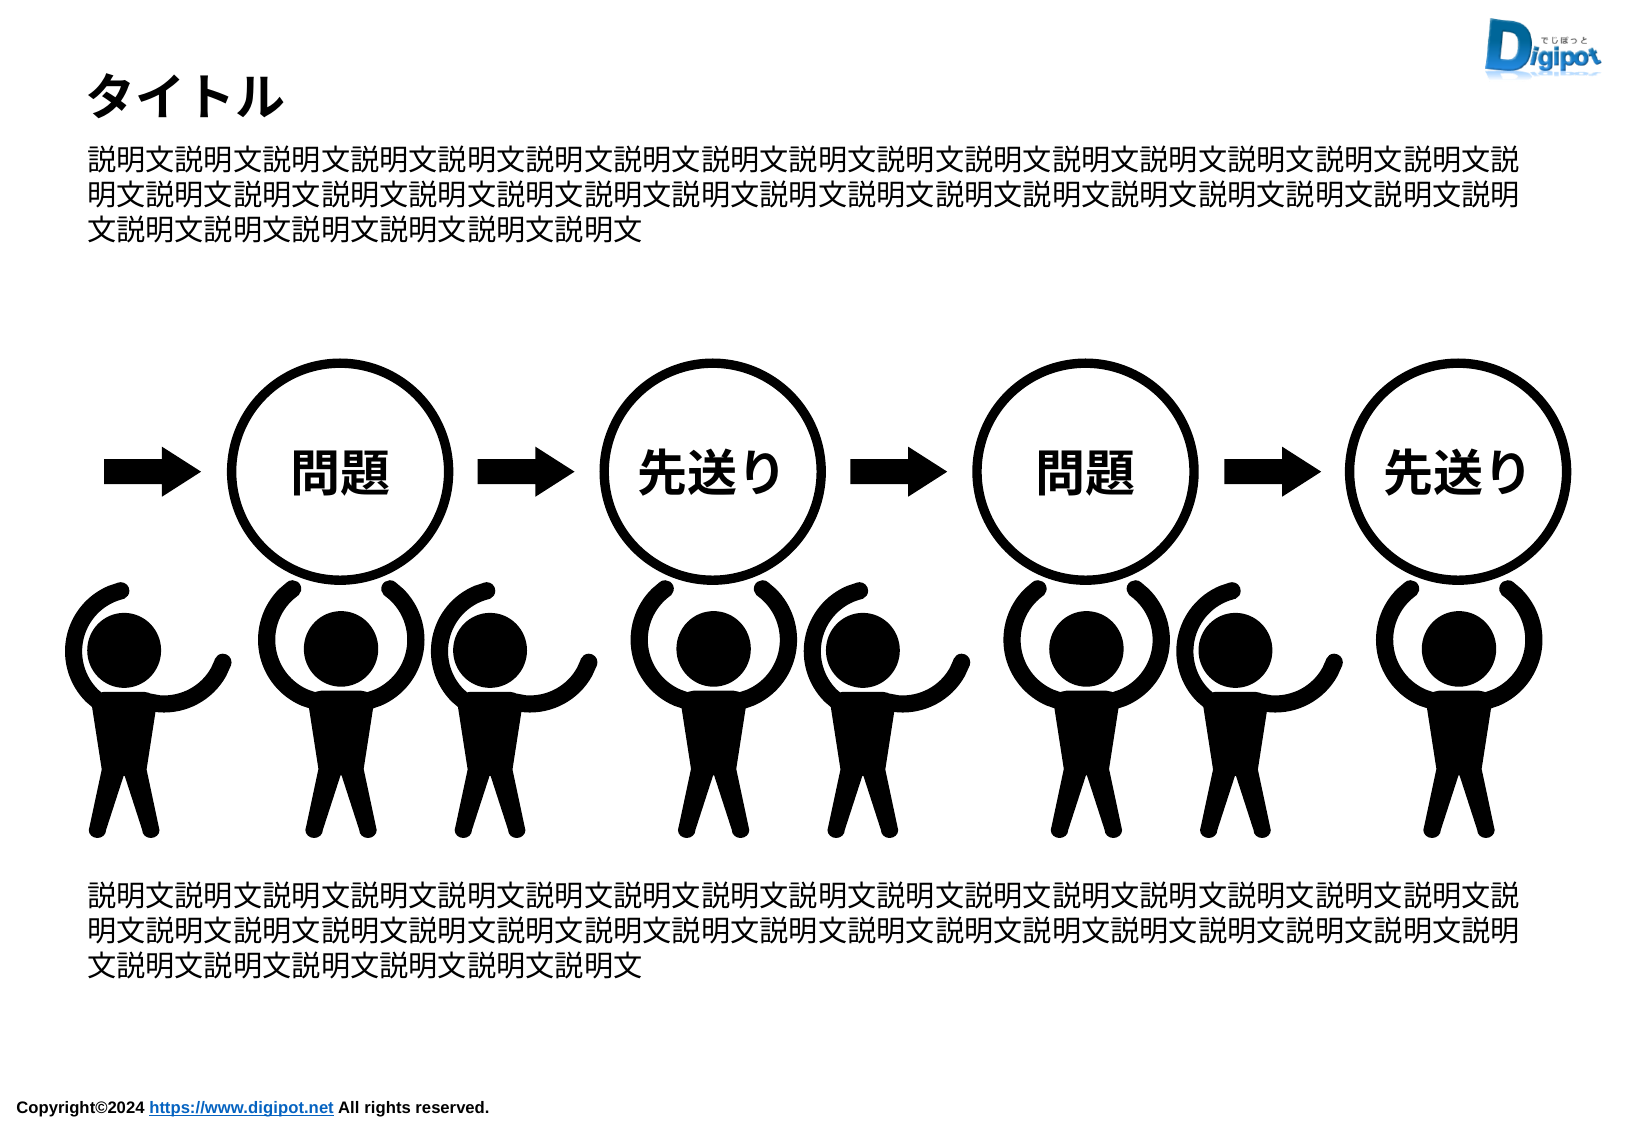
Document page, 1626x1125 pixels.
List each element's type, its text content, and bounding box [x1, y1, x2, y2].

text_box [63, 581, 233, 840]
text_box [429, 581, 599, 840]
text_box [1223, 444, 1324, 499]
text_box [802, 581, 972, 840]
text_box 問題 [975, 362, 1196, 582]
text_box 先送り [603, 362, 823, 582]
picture [1485, 18, 1602, 82]
text_box [1175, 581, 1344, 840]
text_box [476, 444, 577, 499]
text_box 説明文説明文説明文説明文説明文説明文説明文説明文説明文説明文説明文説明文説明文説明文説明文説明文説明文説明文説明文説明文説明文説明文説明文説明文説明文説明文説明文説明文説明文説明文説明文説明文説明文説明文説明文説明文説明文説明文説明文 [72, 133, 1543, 254]
text_box [629, 579, 799, 840]
text_box [103, 444, 204, 499]
text_box [1374, 579, 1544, 840]
text_box 説明文説明文説明文説明文説明文説明文説明文説明文説明文説明文説明文説明文説明文説明文説明文説明文説明文説明文説明文説明文説明文説明文説明文説明文説明文説明文説明文説明文説明文説明文説明文説明文説明文説明文説明文説明文説明文説明文説明文 [72, 869, 1543, 990]
text_box 先送り [1348, 362, 1568, 582]
text_box [256, 579, 426, 840]
text_box 問題 [230, 362, 450, 582]
text_box タイトル [70, 58, 301, 134]
text_box [1002, 579, 1171, 840]
text_box [849, 444, 950, 499]
